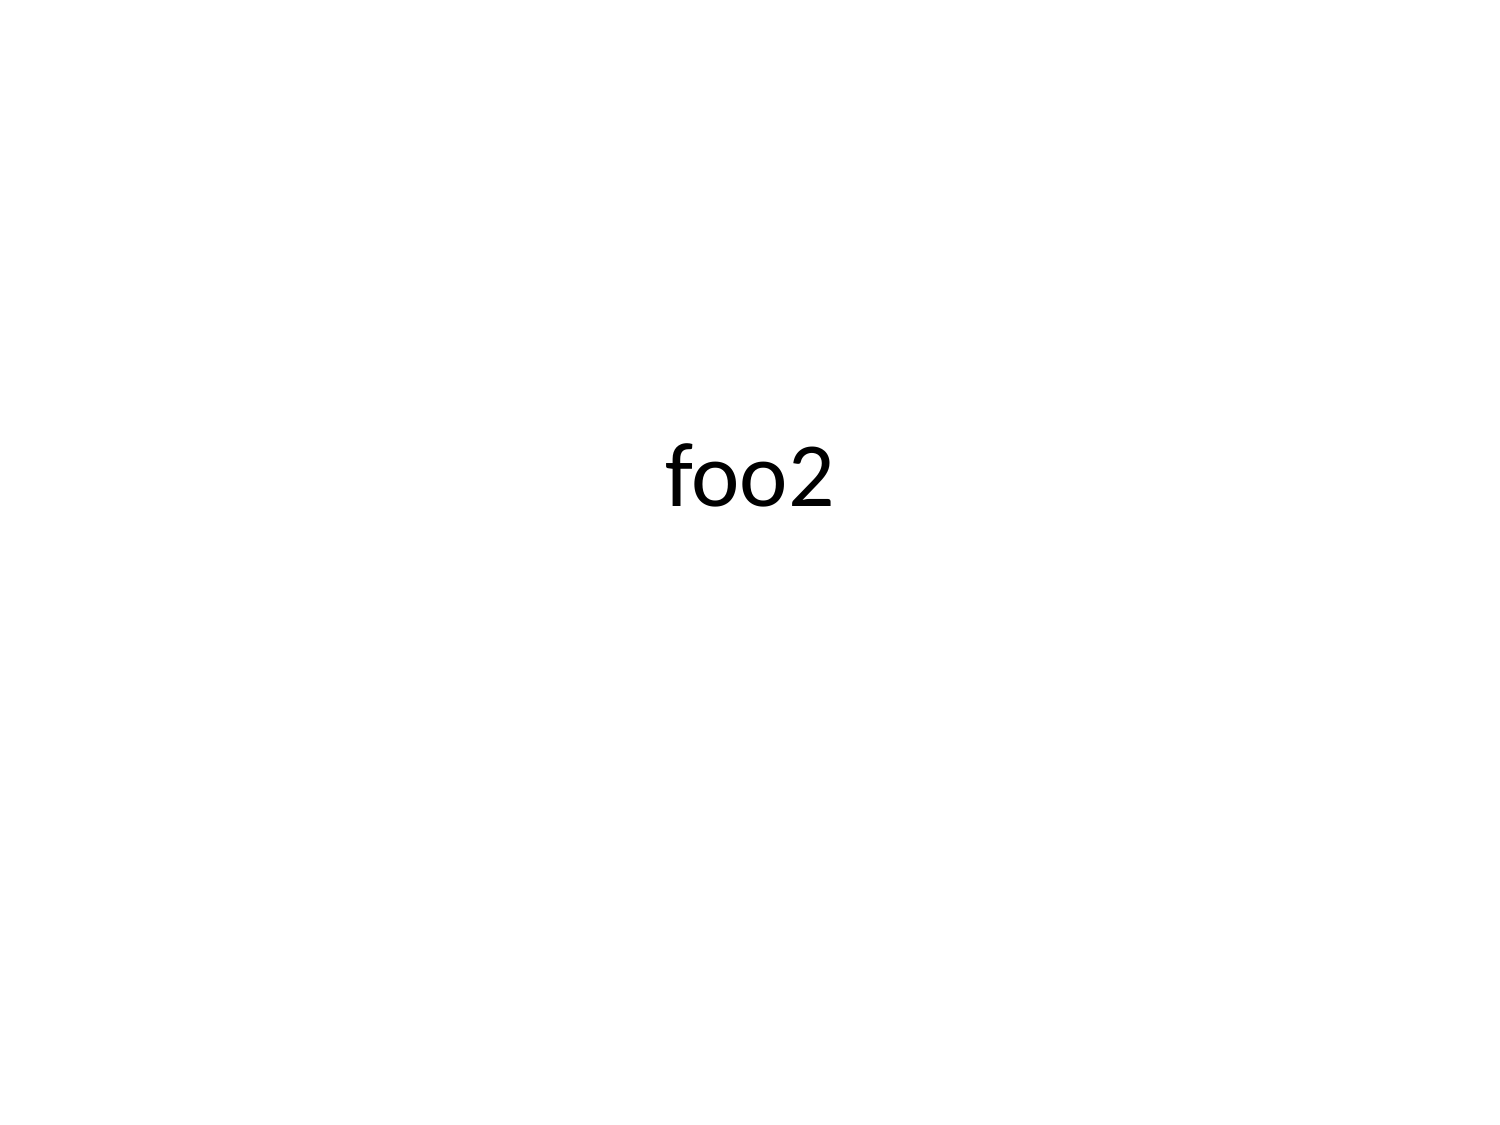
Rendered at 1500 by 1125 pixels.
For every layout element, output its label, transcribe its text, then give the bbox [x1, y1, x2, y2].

title foo2 [112, 349, 1388, 591]
